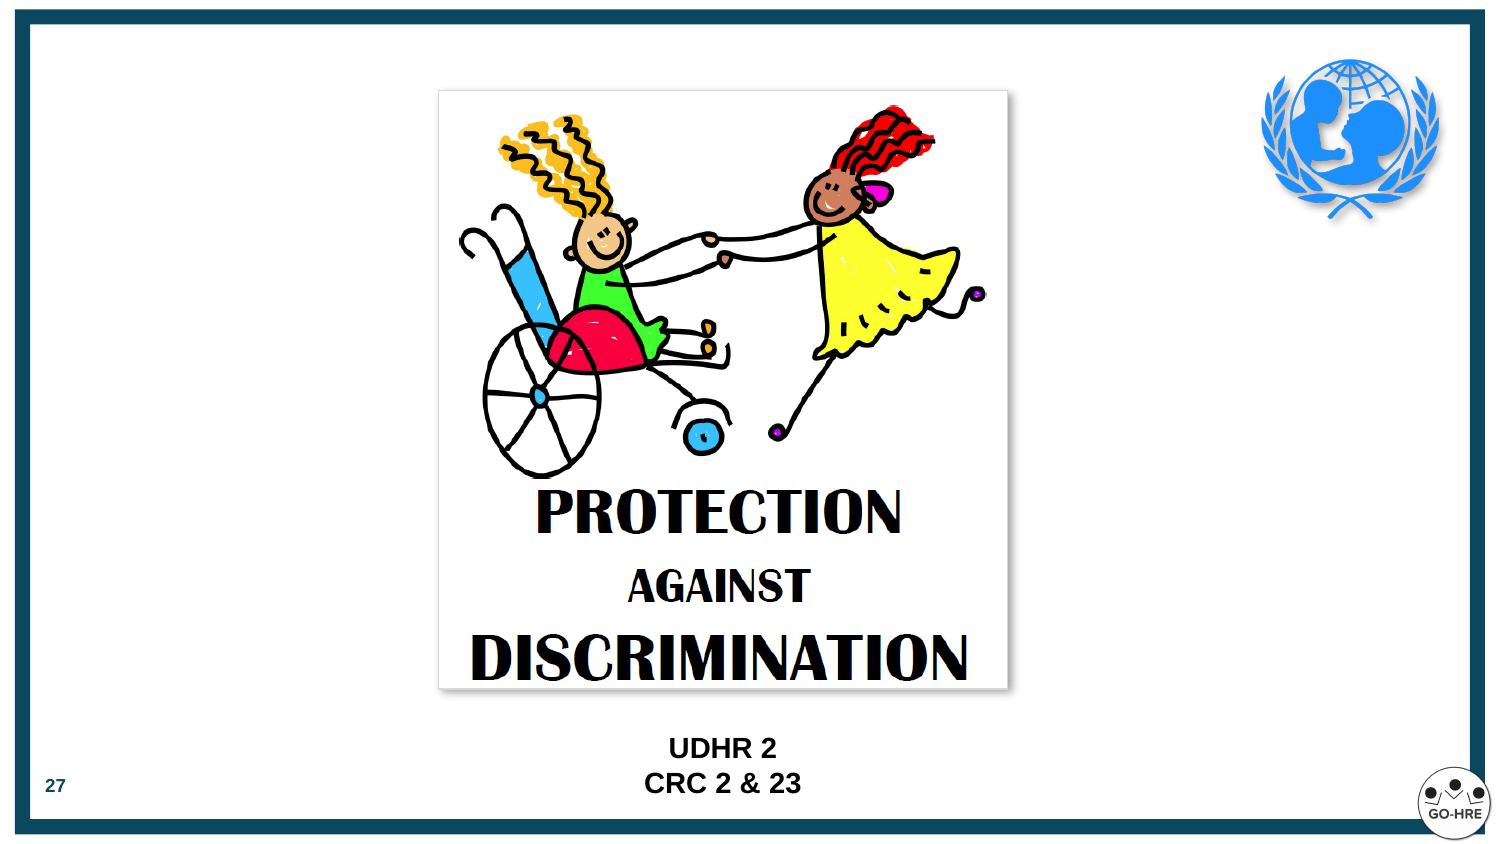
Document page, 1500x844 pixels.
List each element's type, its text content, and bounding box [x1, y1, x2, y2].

picture [1417, 766, 1493, 842]
text_box UDHR 2 CRC 2 & 23 [317, 722, 1128, 808]
picture [1261, 59, 1439, 220]
slide_number 27 [30, 754, 121, 819]
picture [438, 91, 1007, 689]
